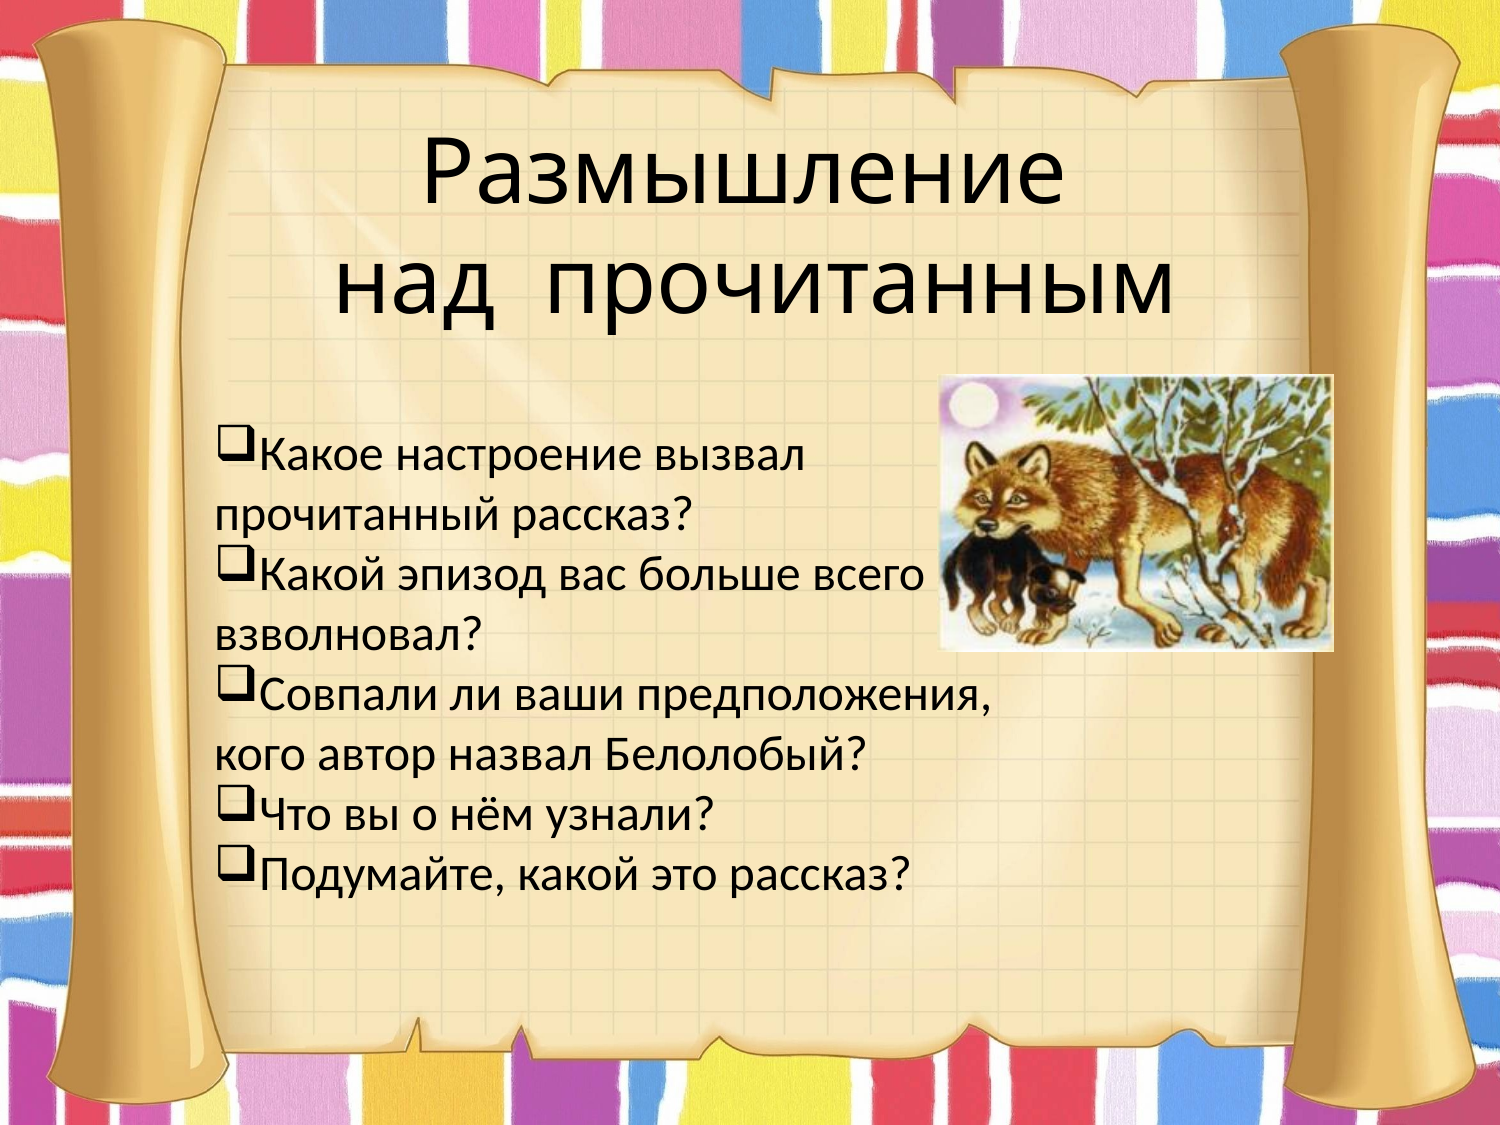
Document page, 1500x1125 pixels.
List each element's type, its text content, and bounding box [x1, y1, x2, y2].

picture [0, 0, 1500, 1125]
title Размышление над прочитанным [175, 140, 1336, 303]
text_box Какое настроение вызвал прочитанный рассказ? Какой эпизод вас больше всего взволновал? Совпали ли ваши предположения, кого автор назвал Белолобый? Что вы о нём узнали? Подумайте, какой это рассказ? [199, 412, 1102, 908]
